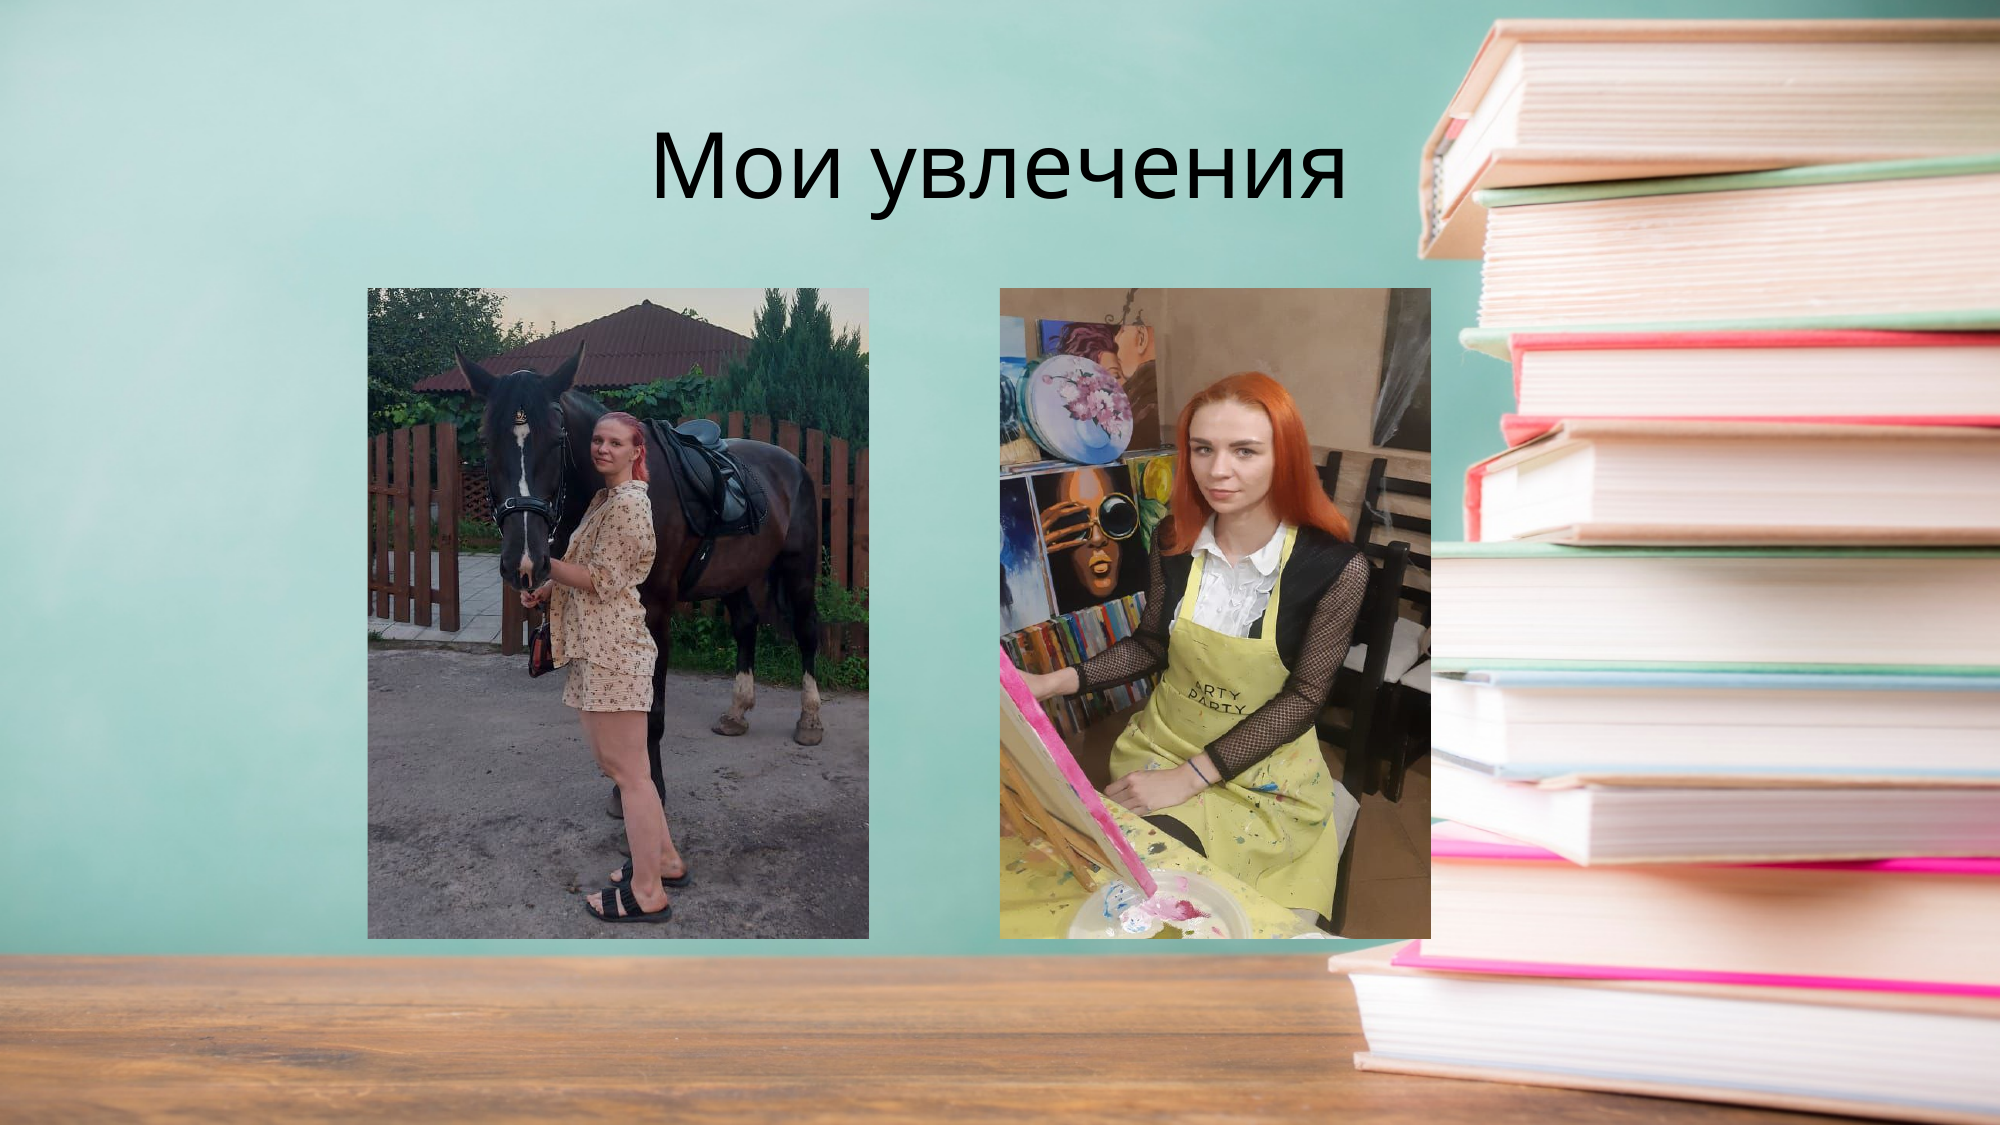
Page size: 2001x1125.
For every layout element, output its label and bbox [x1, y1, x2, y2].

picture [0, 0, 2000, 1125]
list [999, 288, 1448, 939]
